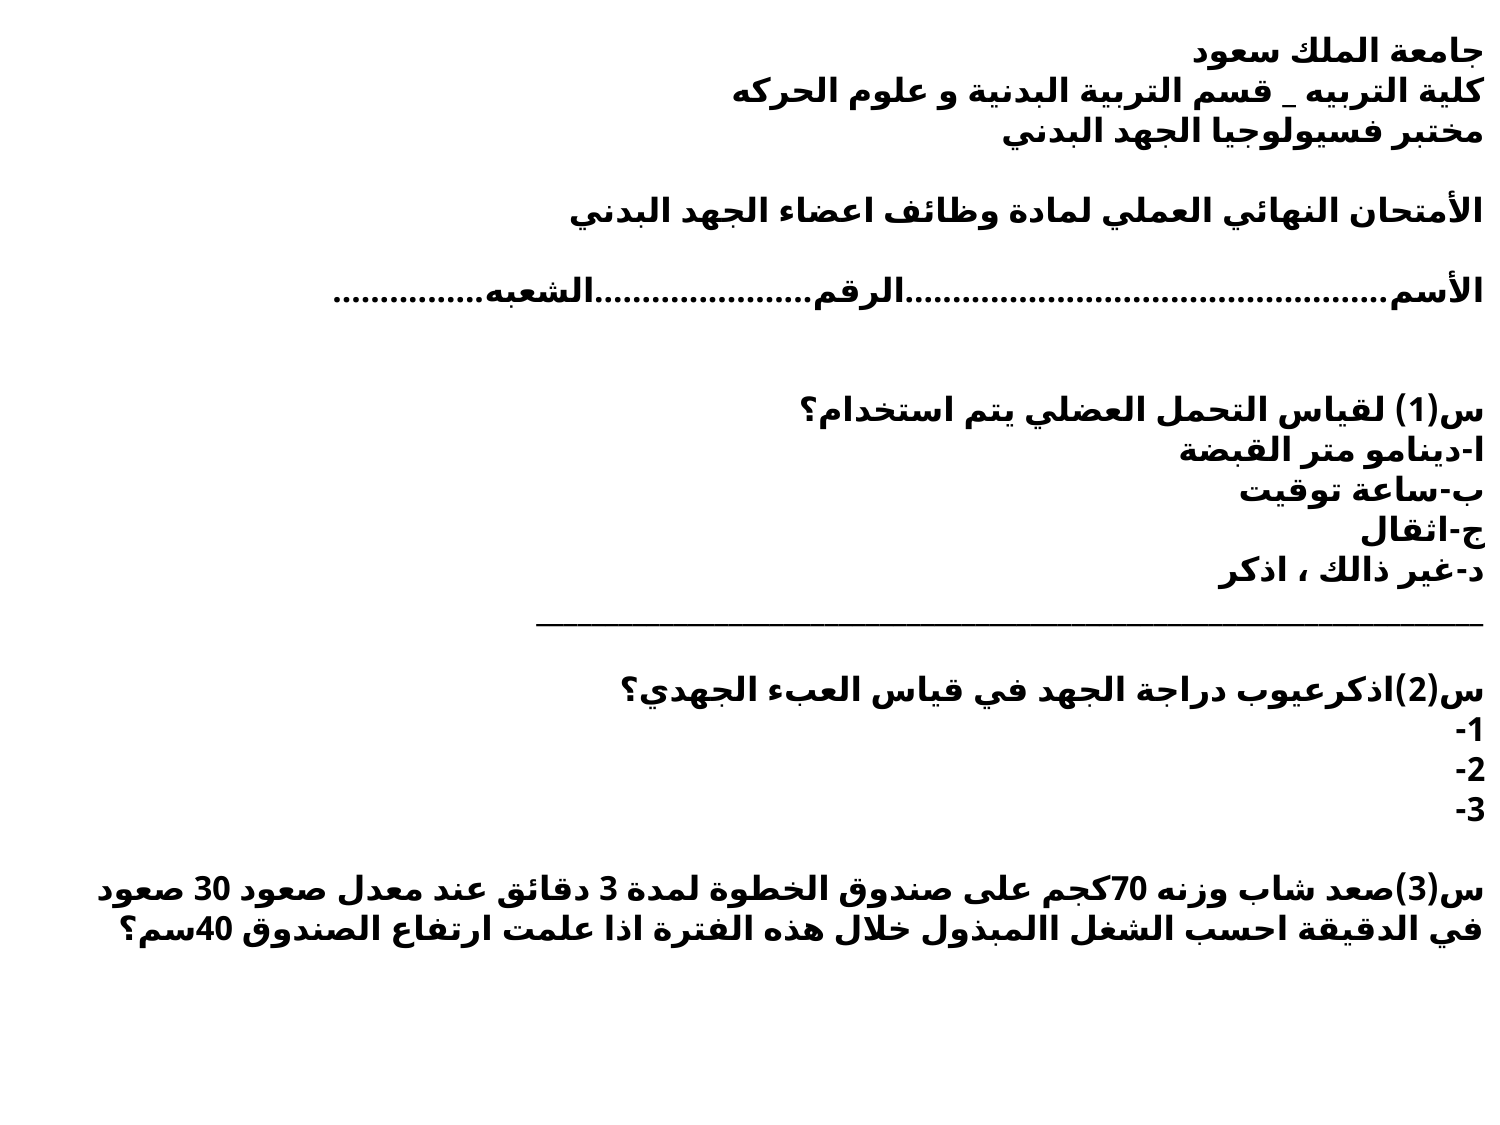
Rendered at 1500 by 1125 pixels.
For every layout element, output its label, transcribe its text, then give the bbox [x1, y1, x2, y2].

text_box جامعة الملك سعود كلية التربيه _ قسم التربية البدنية و علوم الحركه مختبر فسيولوجيا الجهد البدني الأمتحان النهائي العملي لمادة وظائف اعضاء الجهد البدني الأسم...................................................الرقم.......................الشعبه................ س(1) لقياس التحمل العضلي يتم استخدام؟ ا-دينامو متر القبضة ب-ساعة توقيت ج-اثقال د-غير ذالك ، اذكر _____________________________________________________________________ س(2)اذكرعيوب دراجة الجهد في قياس العبء الجهدي؟ 1- 2- 3- س(3)صعد شاب وزنه 70كجم على صندوق الخطوة لمدة 3 دقائق عند معدل صعود 30 صعود في الدقيقة احسب الشغل االمبذول خلال هذه الفترة اذا علمت ارتفاع الصندوق 40سم؟ [41, 21, 1500, 955]
